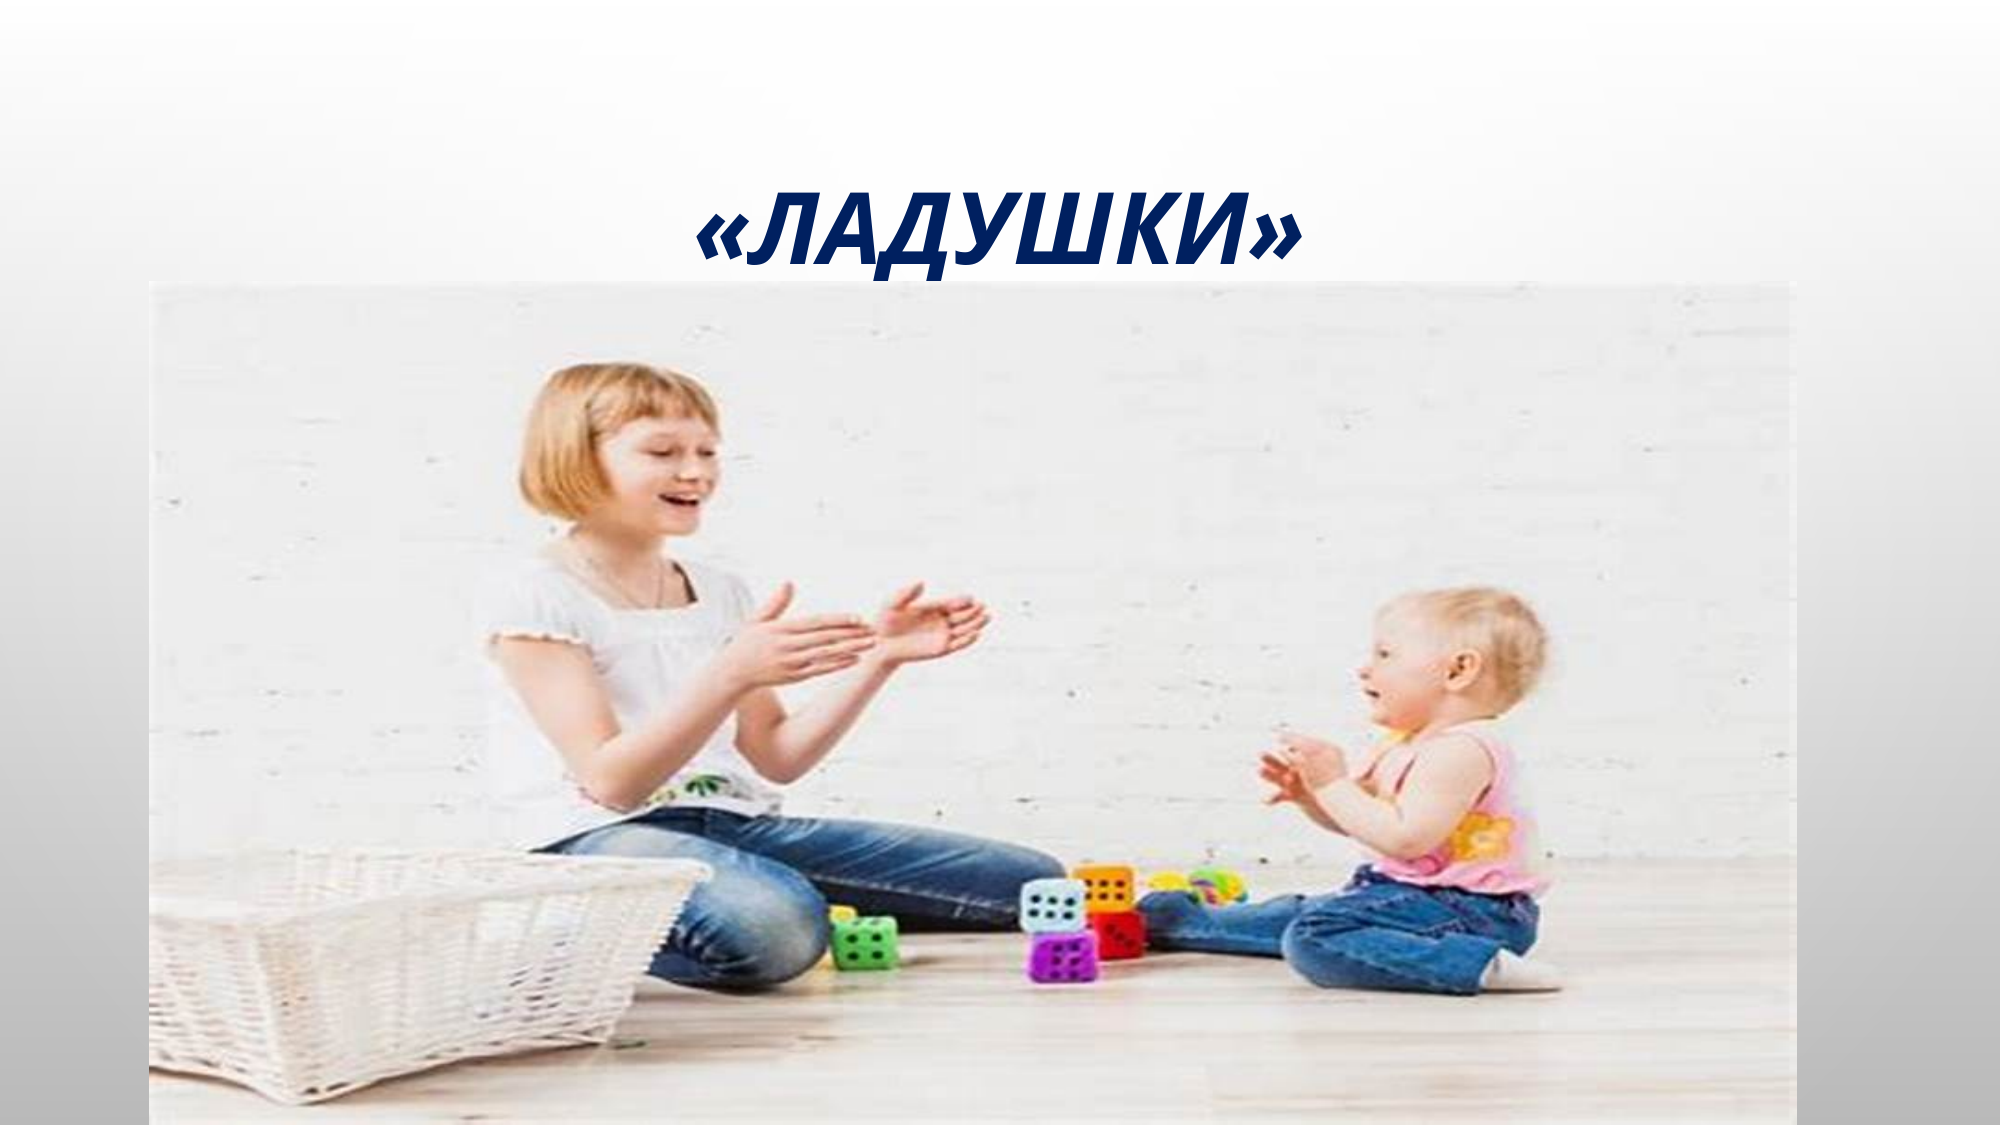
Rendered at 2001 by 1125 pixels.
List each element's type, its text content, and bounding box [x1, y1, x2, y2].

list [149, 281, 1797, 1125]
picture [0, 0, 2000, 1125]
title «Ладушки» [149, 101, 1851, 364]
